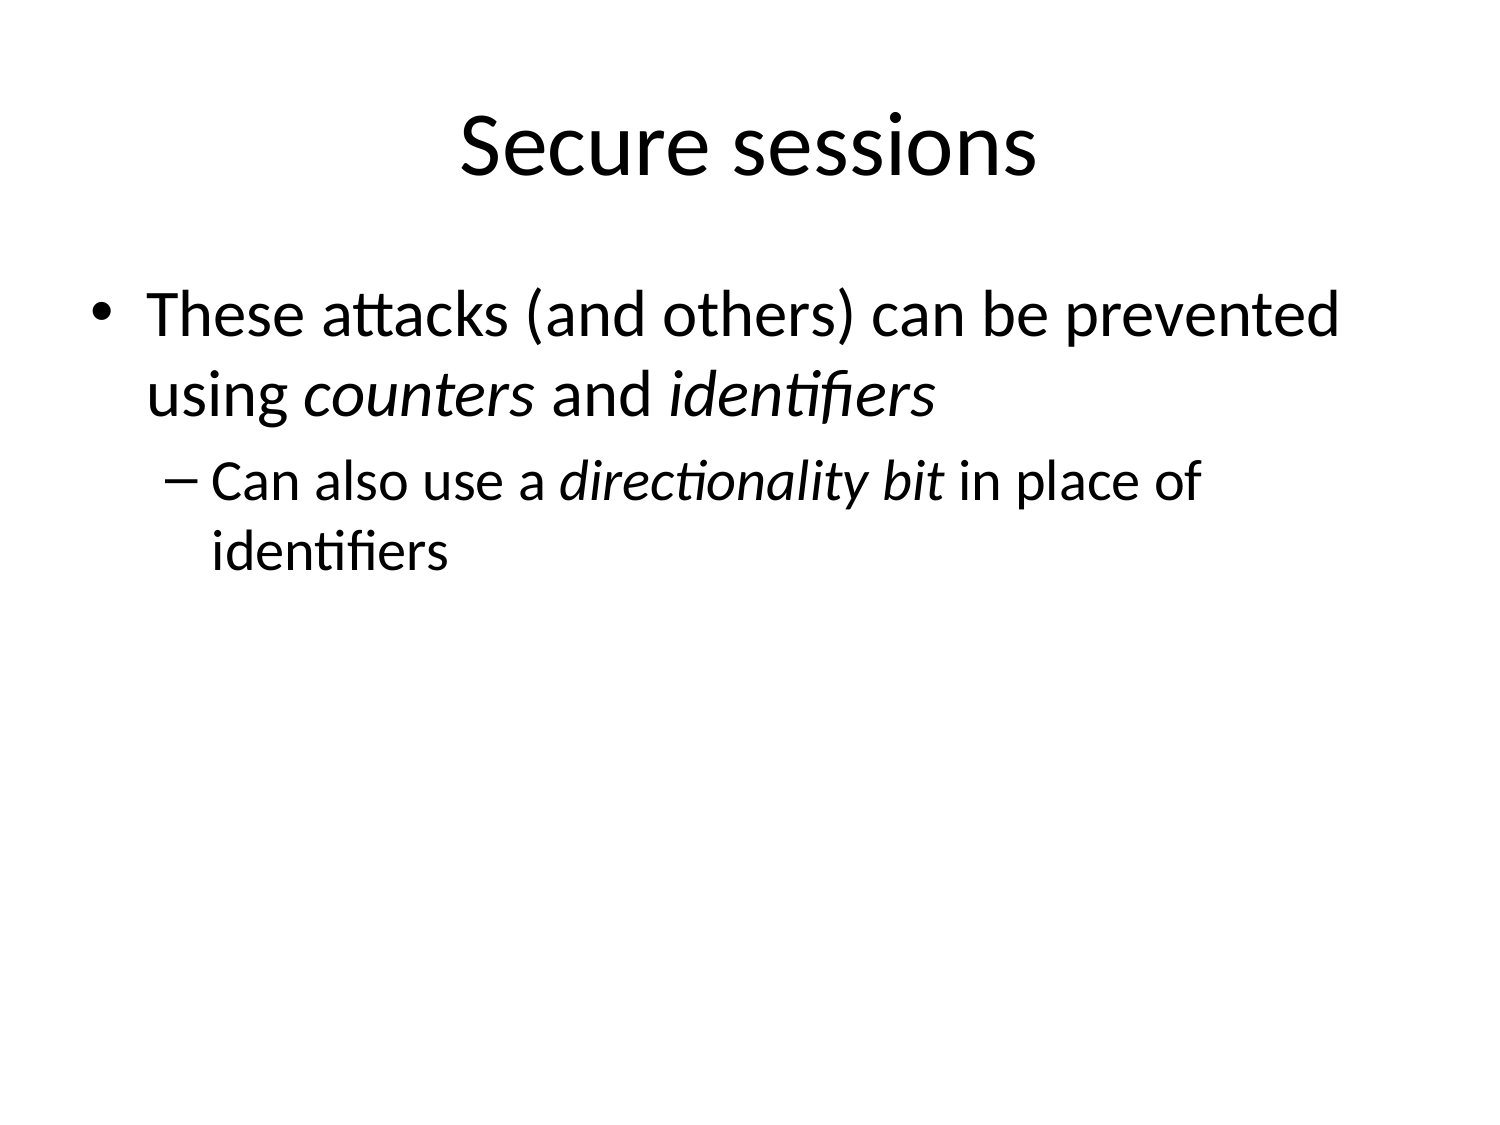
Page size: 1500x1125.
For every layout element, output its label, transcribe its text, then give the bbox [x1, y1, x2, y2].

list These attacks (and others) can be prevented using counters and identifiers Can also use a directionality bit in place of identifiers [75, 262, 1425, 1005]
title Secure sessions [75, 45, 1425, 233]
